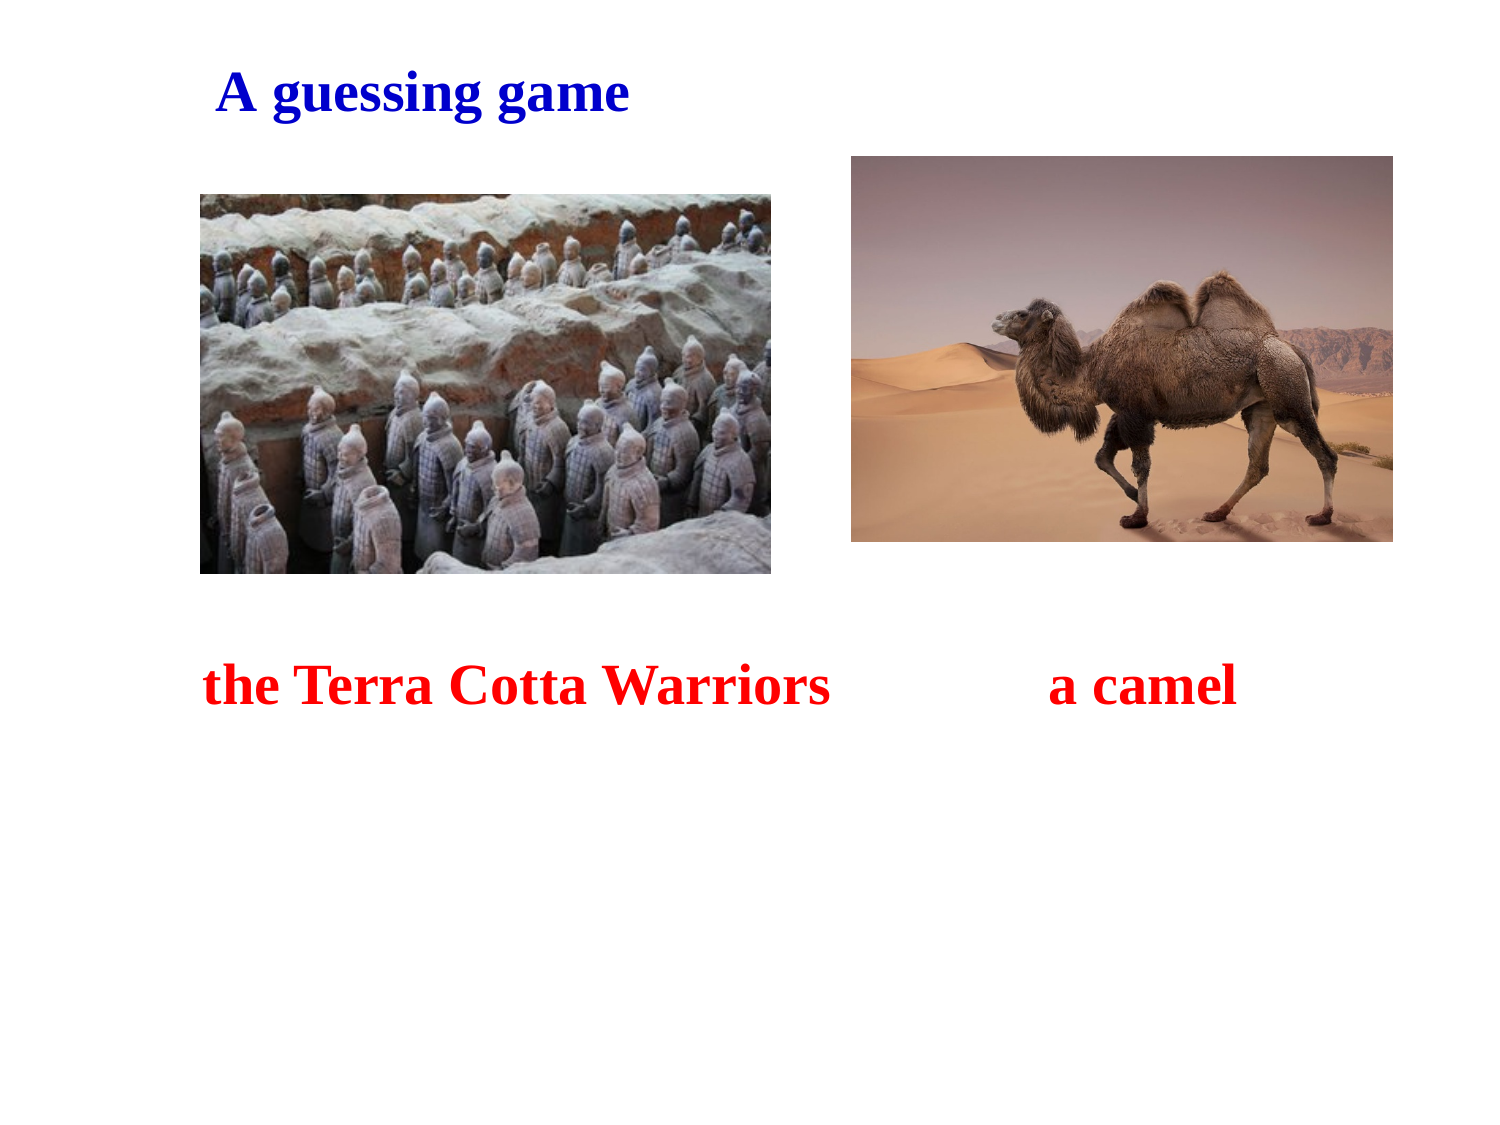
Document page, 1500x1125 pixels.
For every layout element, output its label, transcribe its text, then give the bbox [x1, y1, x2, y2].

picture [851, 156, 1394, 542]
picture [200, 194, 771, 574]
text_box a camel [1034, 638, 1293, 724]
text_box A guessing game [200, 45, 1035, 131]
text_box the Terra Cotta Warriors [187, 638, 959, 724]
